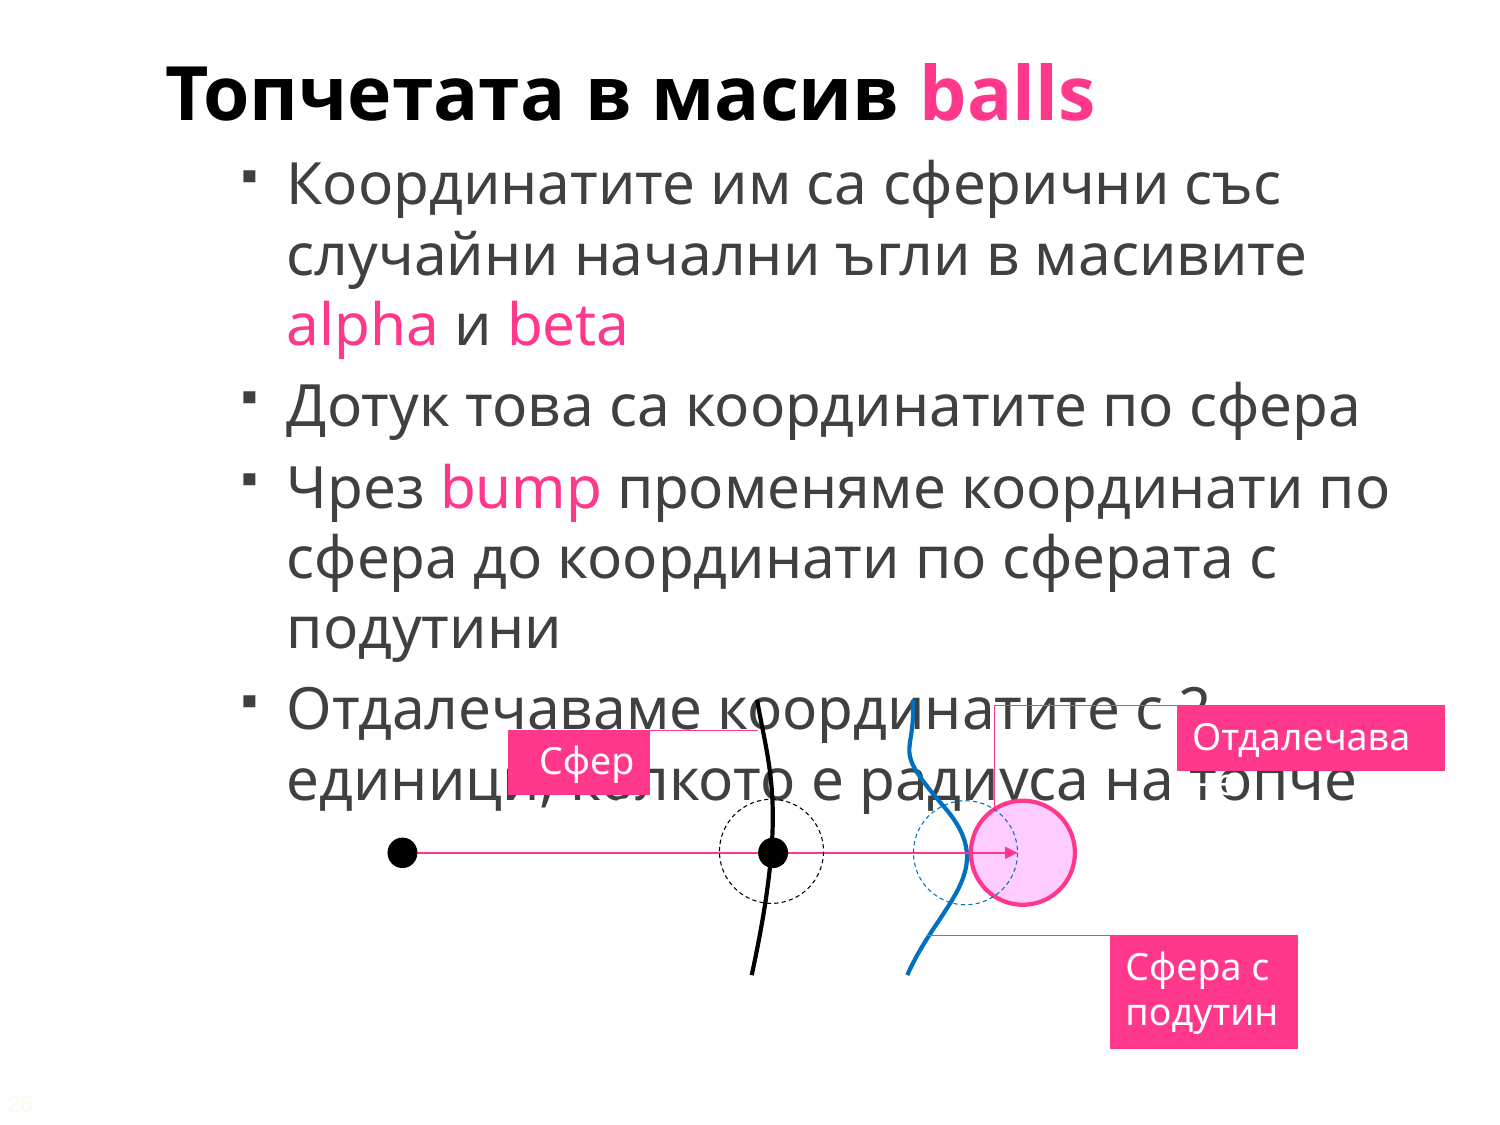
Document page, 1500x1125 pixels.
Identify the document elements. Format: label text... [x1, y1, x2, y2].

text_box [755, 699, 775, 799]
text_box [720, 860, 825, 906]
text_box [994, 798, 1078, 907]
text_box [385, 835, 420, 871]
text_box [507, 729, 759, 796]
text_box [913, 857, 1019, 907]
text_box [749, 901, 767, 976]
text_box [717, 797, 826, 851]
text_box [926, 935, 1299, 1049]
text_box [911, 799, 1020, 853]
list Топчетата в масив balls Координатите им са сферични със случайни начални ъгли в масивите alpha и beta Дотук това са координатите по сфера Чрез bump променяме координати по сфера до координати по сферата с подутини Отдалечаваме координатите с 2 единици, колкото е радиуса на топче [150, 37, 1488, 1113]
text_box [907, 699, 944, 851]
text_box [905, 860, 953, 976]
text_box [993, 704, 1444, 771]
